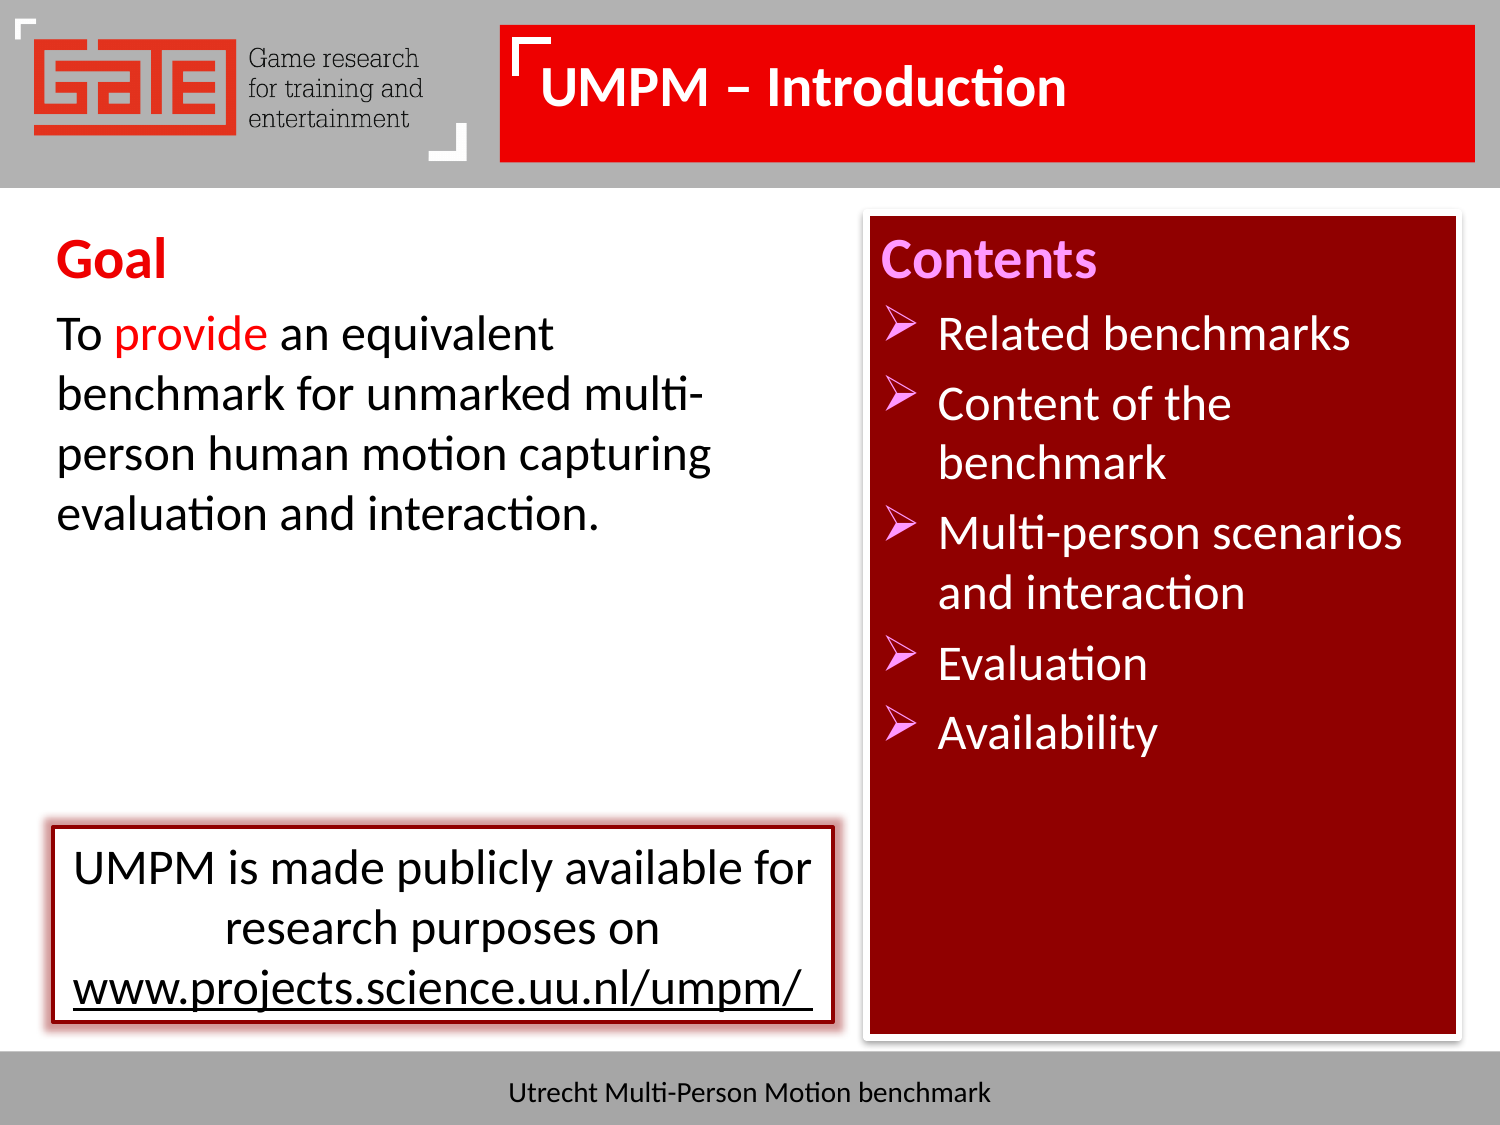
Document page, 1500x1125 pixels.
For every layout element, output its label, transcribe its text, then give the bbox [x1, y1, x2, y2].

title UMPM – Introduction [525, 40, 1475, 179]
picture [0, 0, 513, 163]
list Goal To provide an equivalent benchmark for unmarked multi-person human motion capturing evaluation and interaction. [41, 212, 762, 815]
list Contents Related benchmarks Content of the benchmark Multi-person scenarios and interaction Evaluation Availability [863, 209, 1462, 1041]
text_box UMPM is made publicly available for research purposes on www.projects.science.uu.nl/umpm/ [51, 825, 835, 1024]
footer Utrecht Multi-Person Motion benchmark [0, 1051, 1500, 1125]
